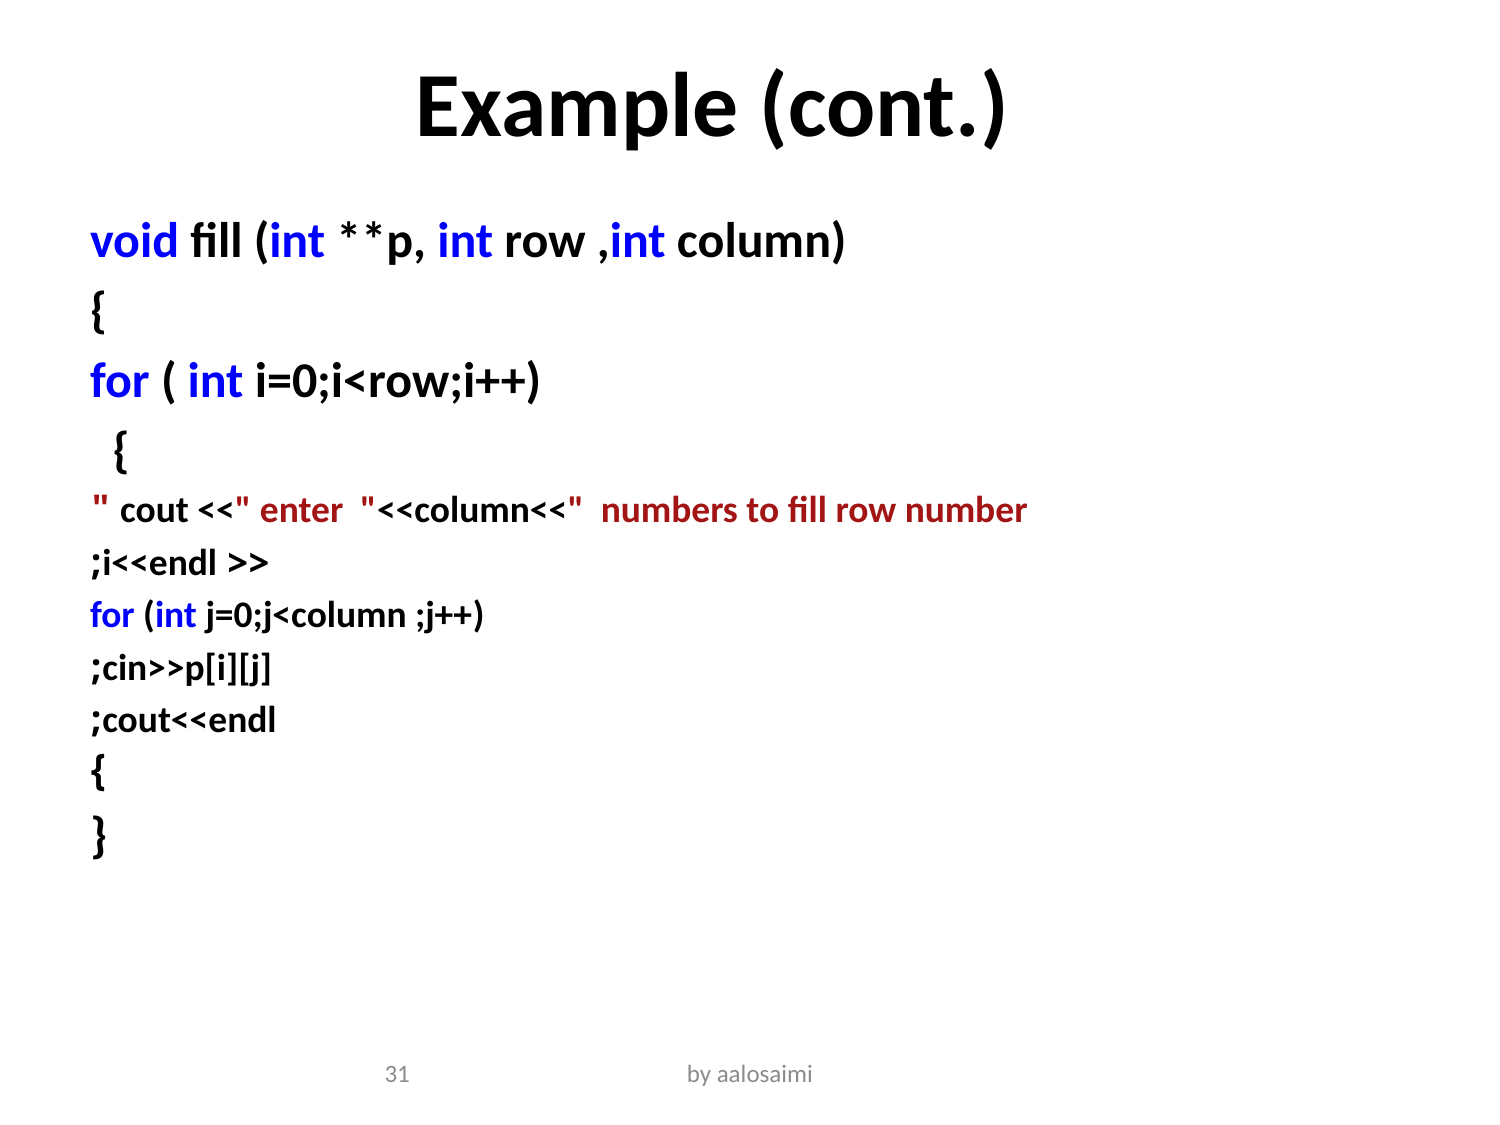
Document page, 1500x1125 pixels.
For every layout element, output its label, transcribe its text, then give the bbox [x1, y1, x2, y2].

list void fill (int **p, int row ,int column) { for ( int i=0;i<row;i++) { cout <<" enter "<<column<<" numbers to fill row number " << i<<endl; for (int j=0;j<column ;j++) cin>>p[i][j]; cout<<endl; } } [75, 200, 1425, 1079]
title Example (cont.) [37, 12, 1388, 188]
slide_number 31 [75, 1042, 425, 1103]
footer by aalosaimi [512, 1042, 988, 1103]
